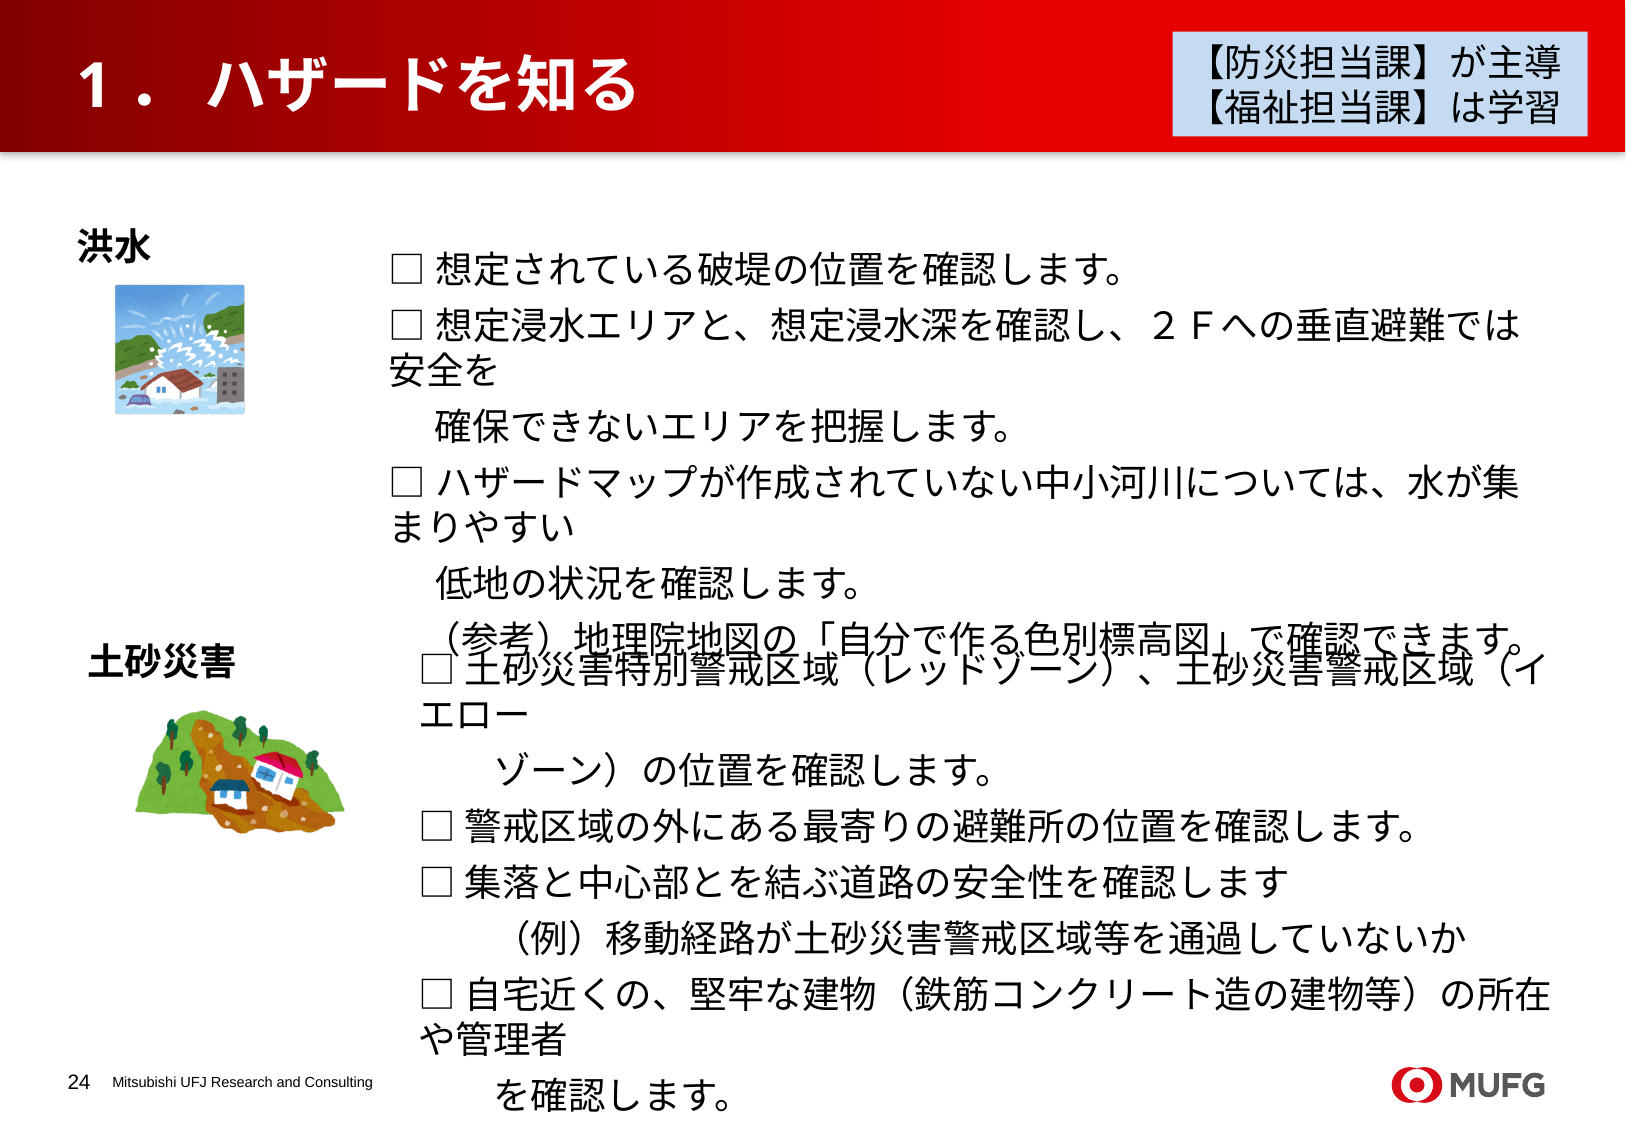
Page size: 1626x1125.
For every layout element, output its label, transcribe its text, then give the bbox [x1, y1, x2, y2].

picture [127, 705, 352, 839]
text_box □土砂災害特別警戒区域（レッドゾーン）、土砂災害警戒区域（イエロー ゾーン）の位置を確認します。 □警戒区域の外にある最寄りの避難所の位置を確認します。 □集落と中心部とを結ぶ道路の安全性を確認します （例）移動経路が土砂災害警戒区域等を通過していないか □自宅近くの、堅牢な建物（鉄筋コンクリート造の建物等）の所在や管理者 を確認します。 [409, 637, 1588, 1050]
text_box 土砂災害 [78, 628, 302, 707]
title 1． ハザードを知る [67, 42, 1172, 120]
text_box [67, 214, 1540, 603]
text_box 【防災担当課】が主導 【福祉担当課】は学習 [1172, 31, 1588, 137]
